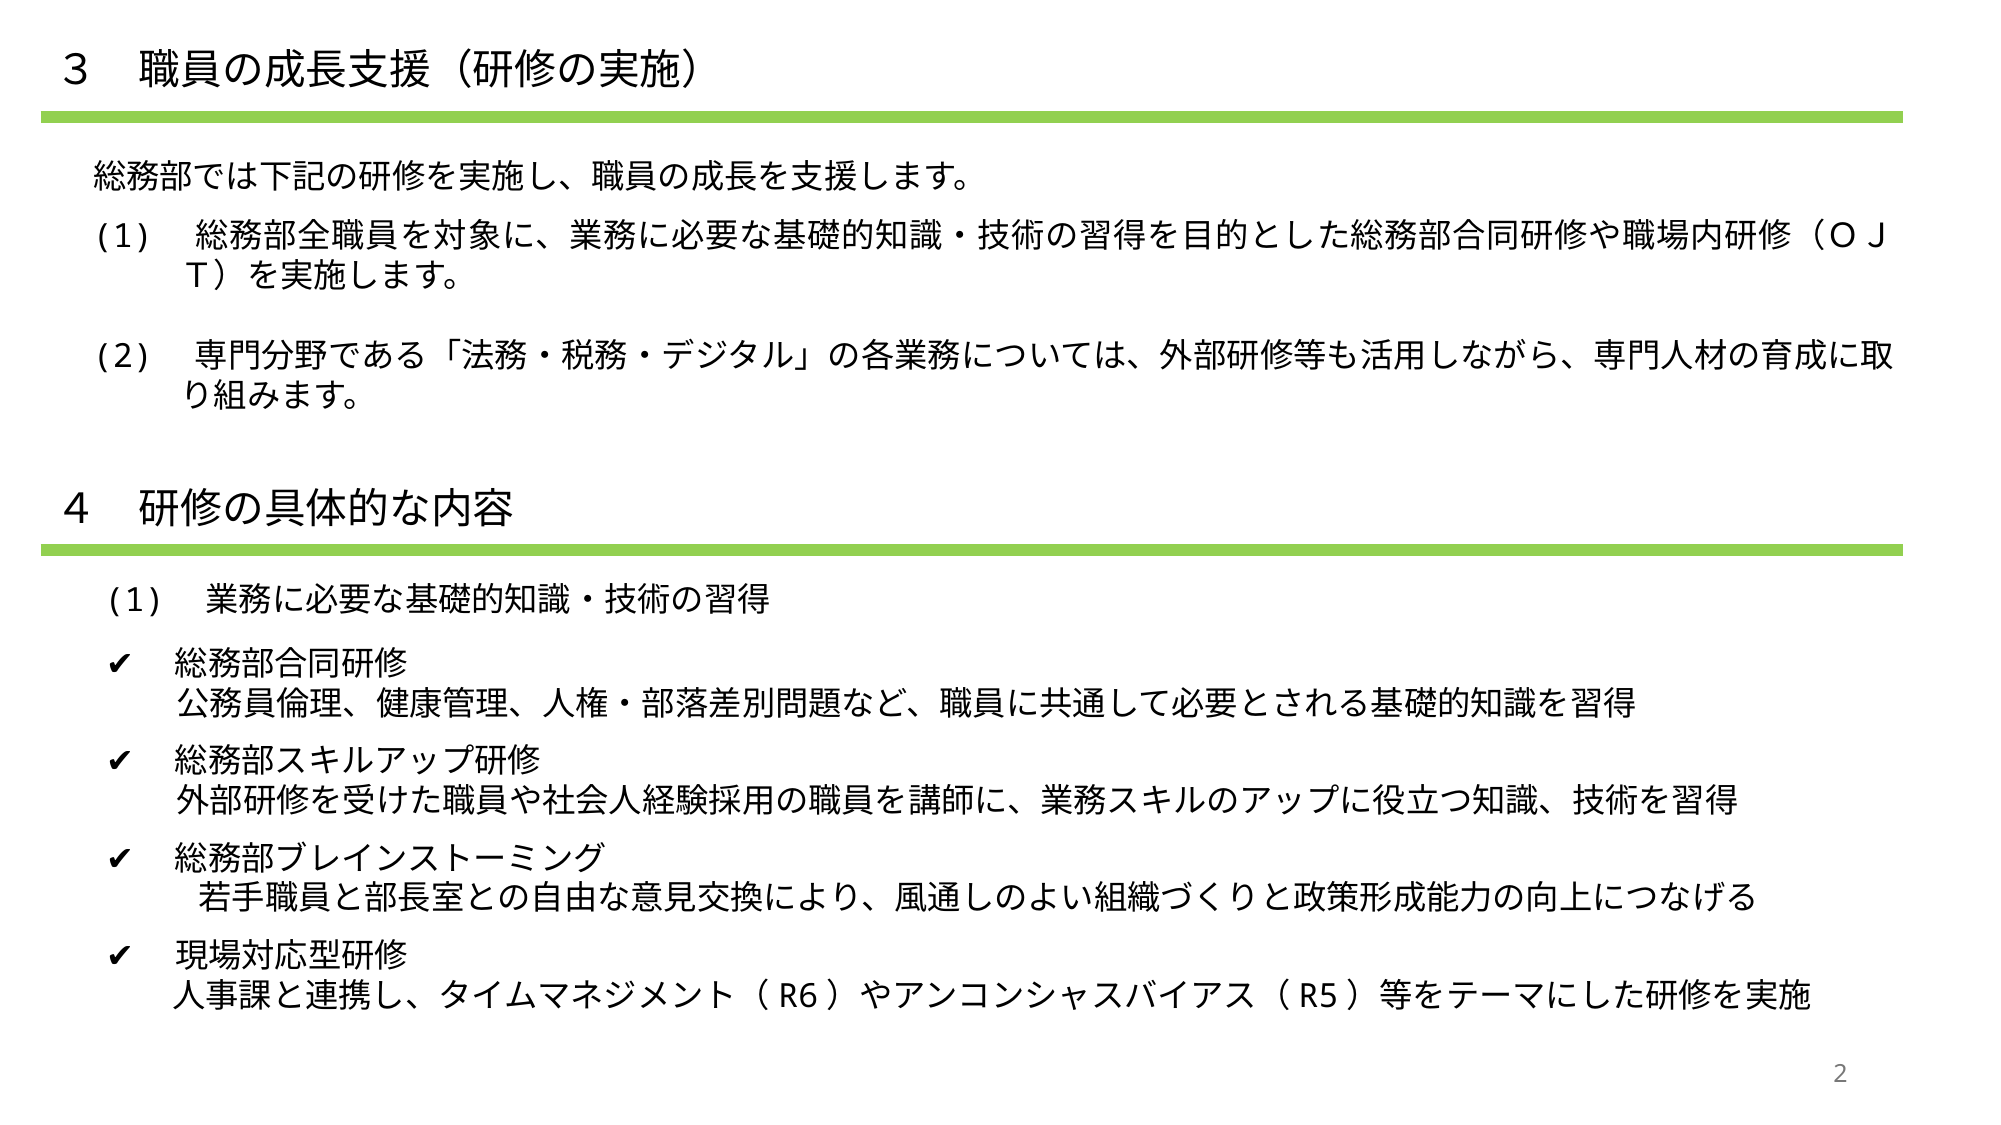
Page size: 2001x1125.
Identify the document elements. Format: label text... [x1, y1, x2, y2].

text_box ３ 職員の成長支援（研修の実施） [39, 34, 1073, 102]
text_box 総務部では下記の研修を実施し、職員の成長を支援します。 (1) 総務部全職員を対象に、業務に必要な基礎的知識・技術の習得を目的とした総務部合同研修や職場内研修（ＯＪＴ）を実施します。 (2) 専門分野である「法務・税務・デジタル」の各業務については、外部研修等も活用しながら、専門人材の育成に取り組みます。 [48, 147, 1912, 422]
slide_number 2 [1412, 1062, 1863, 1103]
text_box ４ 研修の具体的な内容 [39, 473, 956, 541]
text_box (1) 業務に必要な基礎的知識・技術の習得 [48, 570, 1269, 626]
text_box ✔ 総務部合同研修 公務員倫理、健康管理、人権・部落差別問題など、職員に共通して必要とされる基礎的知識を習得 ✔ 総務部スキルアップ研修 外部研修を受けた職員や社会人経験採用の職員を講師に、業務スキルのアップに役立つ知識、技術を習得 ✔ 総務部ブレインストーミング 若手職員と部長室との自由な意見交換により、風通しのよい組織づくりと政策形成能力の向上につなげる ✔ 現場対応型研修 人事課と連携し、タイムマネジメント（R6）やアンコンシャスバイアス（R5）等をテーマにした研修を実施 [69, 634, 1928, 1062]
